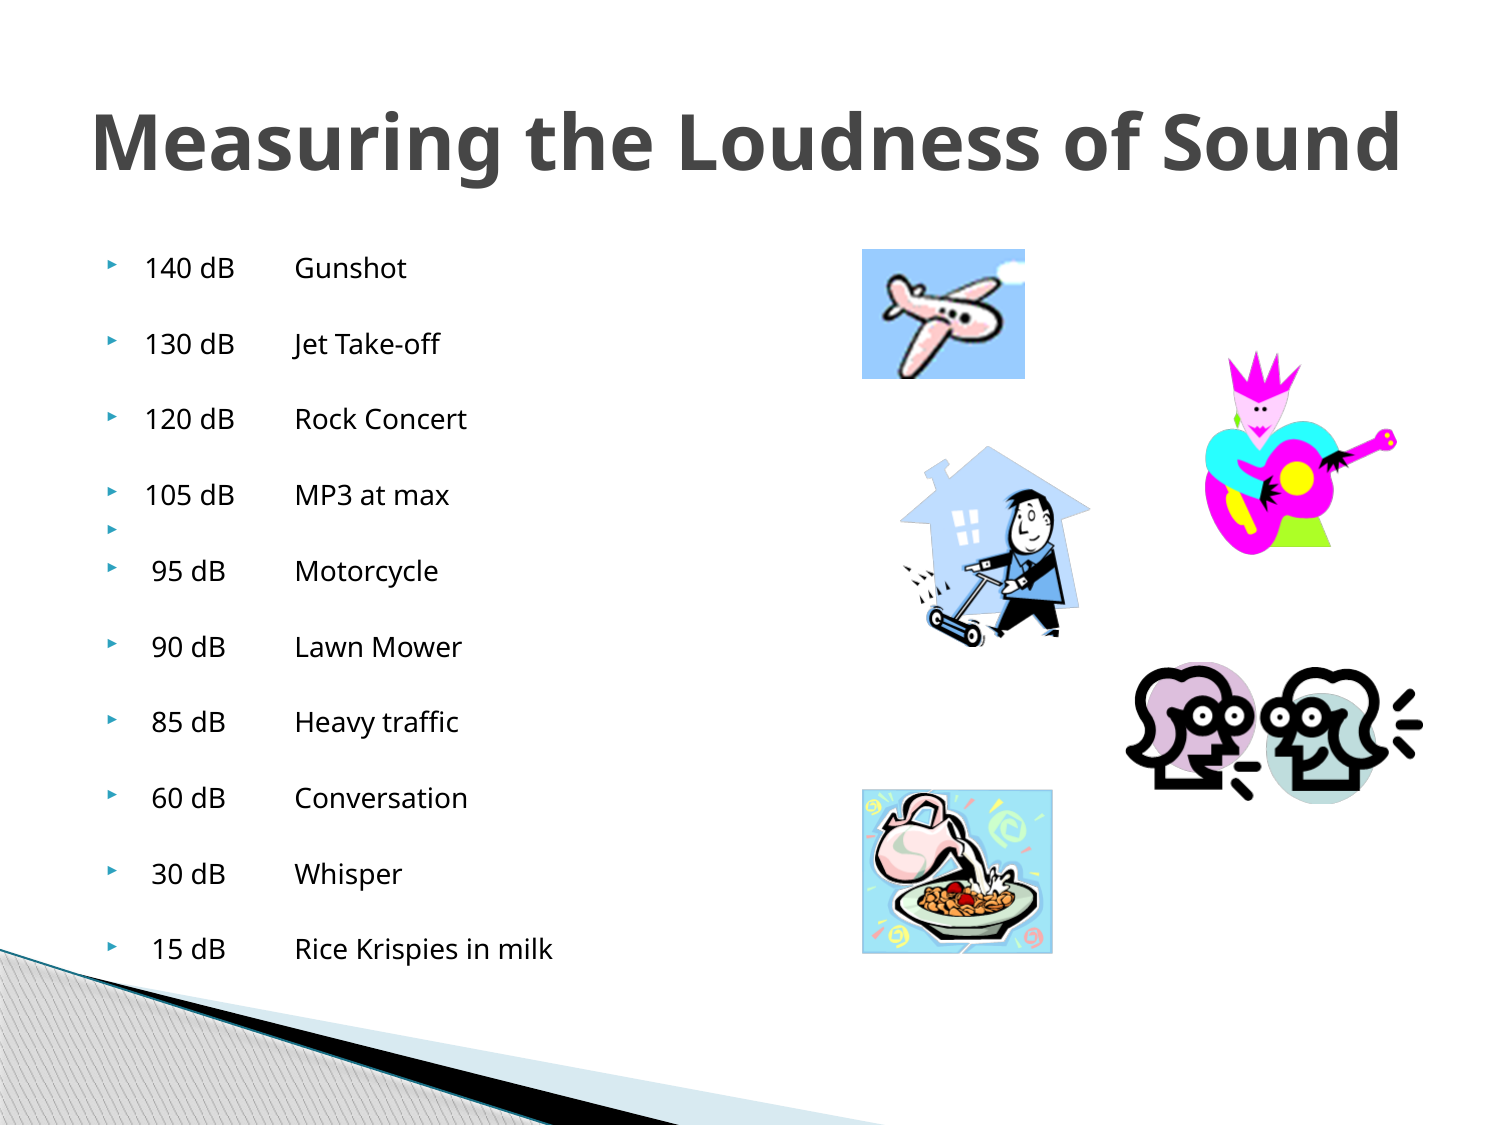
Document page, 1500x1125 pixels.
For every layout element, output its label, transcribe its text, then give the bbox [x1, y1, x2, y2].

picture [899, 446, 1091, 648]
list 140 dB Gunshot 130 dB Jet Take-off 120 dB Rock Concert 105 dB MP3 at max 95 dB Motorcycle 90 dB Lawn Mower 85 dB Heavy traffic 60 dB Conversation 30 dB Whisper 15 dB Rice Krispies in milk [75, 243, 763, 986]
picture [1124, 662, 1423, 804]
picture [1187, 350, 1397, 563]
picture [862, 249, 1025, 380]
title Measuring the Loudness of Sound [75, 45, 1425, 233]
picture [862, 787, 1055, 955]
